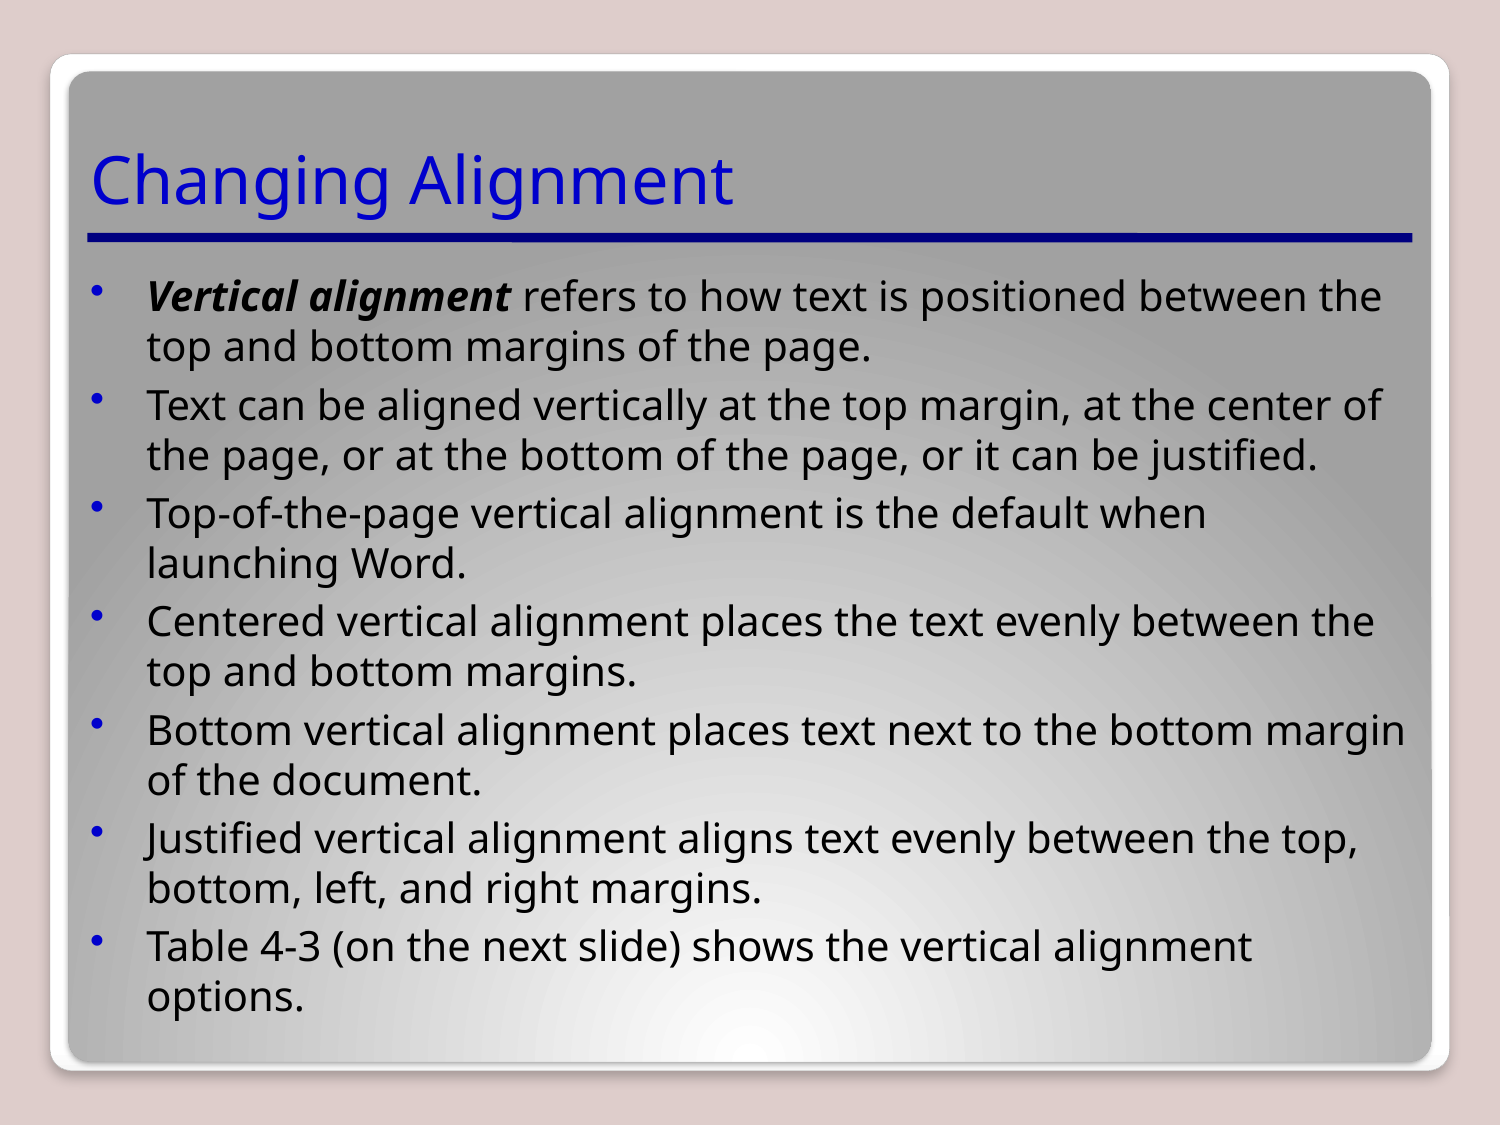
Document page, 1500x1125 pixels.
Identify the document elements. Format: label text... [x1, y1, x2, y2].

list Vertical alignment refers to how text is positioned between the top and bottom margins of the page. Text can be aligned vertically at the top margin, at the center of the page, or at the bottom of the page, or it can be justified. Top-of-the-page vertical alignment is the default when launching Word. Centered vertical alignment places the text evenly between the top and bottom margins. Bottom vertical alignment places text next to the bottom margin of the document. Justified vertical alignment aligns text evenly between the top, bottom, left, and right margins. Table 4-3 (on the next slide) shows the vertical alignment options. [75, 262, 1425, 1063]
title Changing Alignment [74, 74, 1426, 226]
